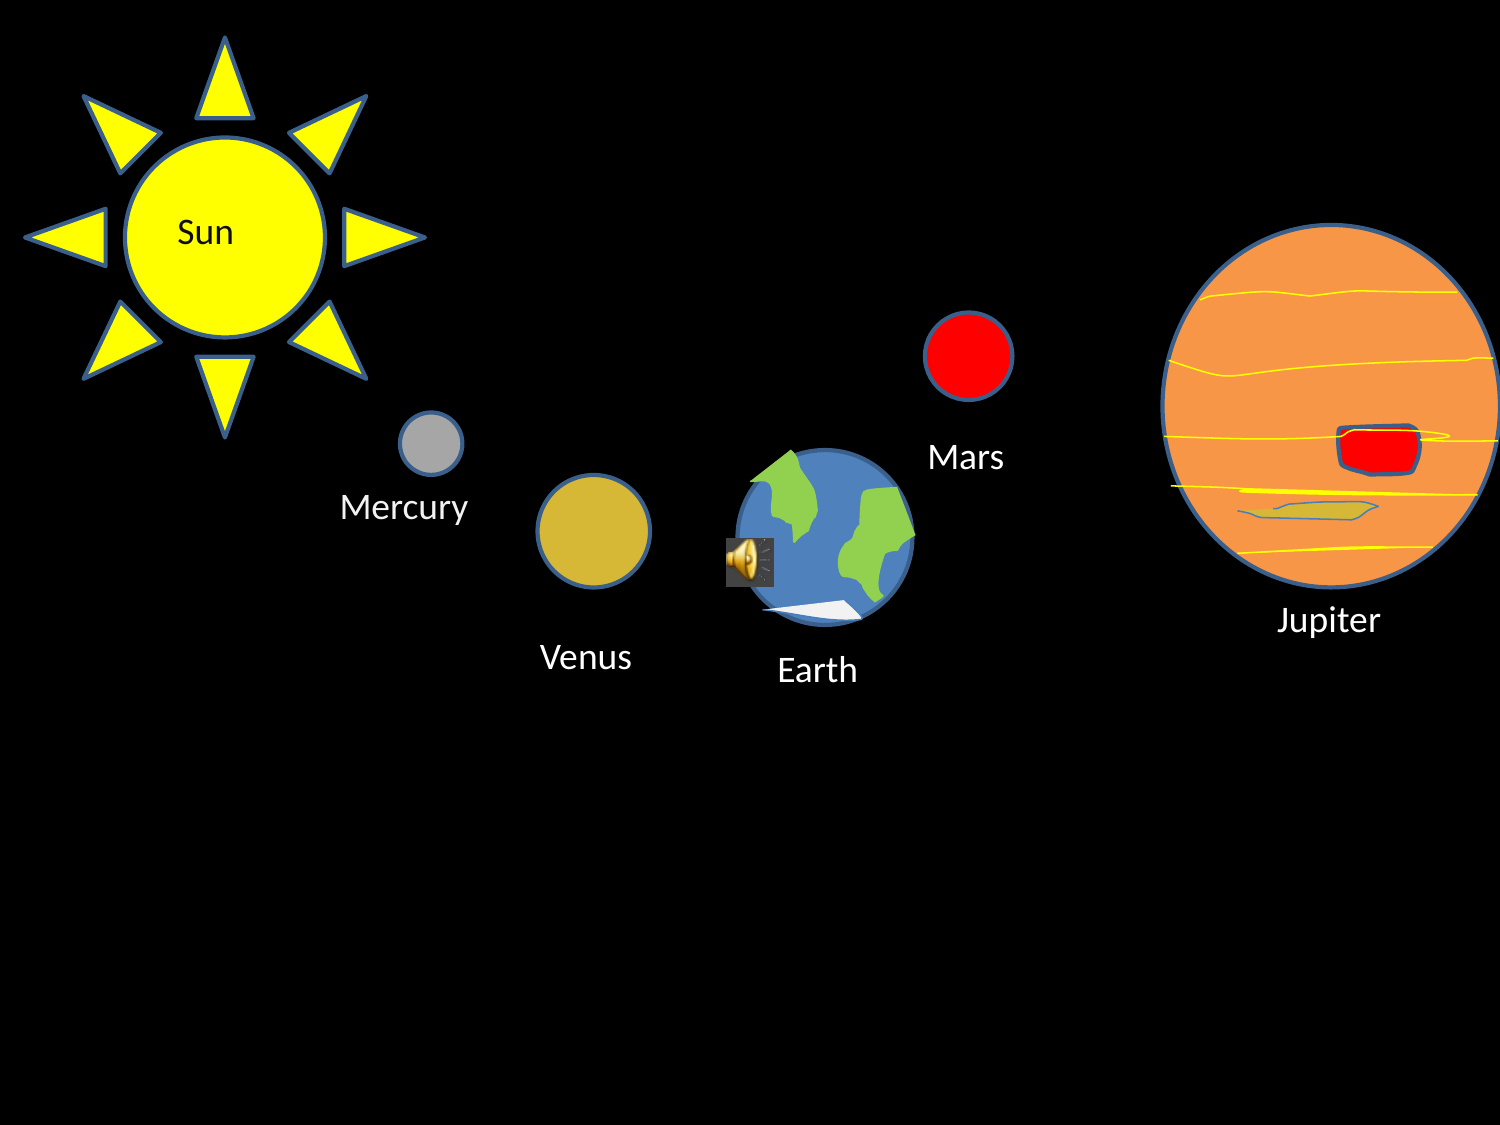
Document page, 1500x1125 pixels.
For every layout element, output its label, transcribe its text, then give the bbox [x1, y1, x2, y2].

text_box [922, 310, 1015, 403]
text_box [194, 35, 256, 121]
text_box [22, 206, 108, 269]
text_box [342, 206, 428, 269]
text_box [286, 299, 369, 381]
text_box [81, 299, 163, 381]
picture [724, 537, 776, 588]
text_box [1162, 224, 1500, 588]
text_box [81, 94, 163, 176]
text_box [286, 94, 369, 176]
text_box Venus [524, 624, 675, 685]
text_box [535, 472, 653, 590]
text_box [737, 449, 916, 626]
text_box Jupiter [1262, 596, 1400, 648]
text_box [122, 135, 328, 340]
text_box Mercury [324, 474, 538, 535]
text_box [397, 410, 465, 474]
text_box [194, 354, 256, 440]
text_box Mars [912, 424, 1025, 485]
text_box Sun [162, 199, 300, 260]
text_box Earth [762, 637, 913, 698]
